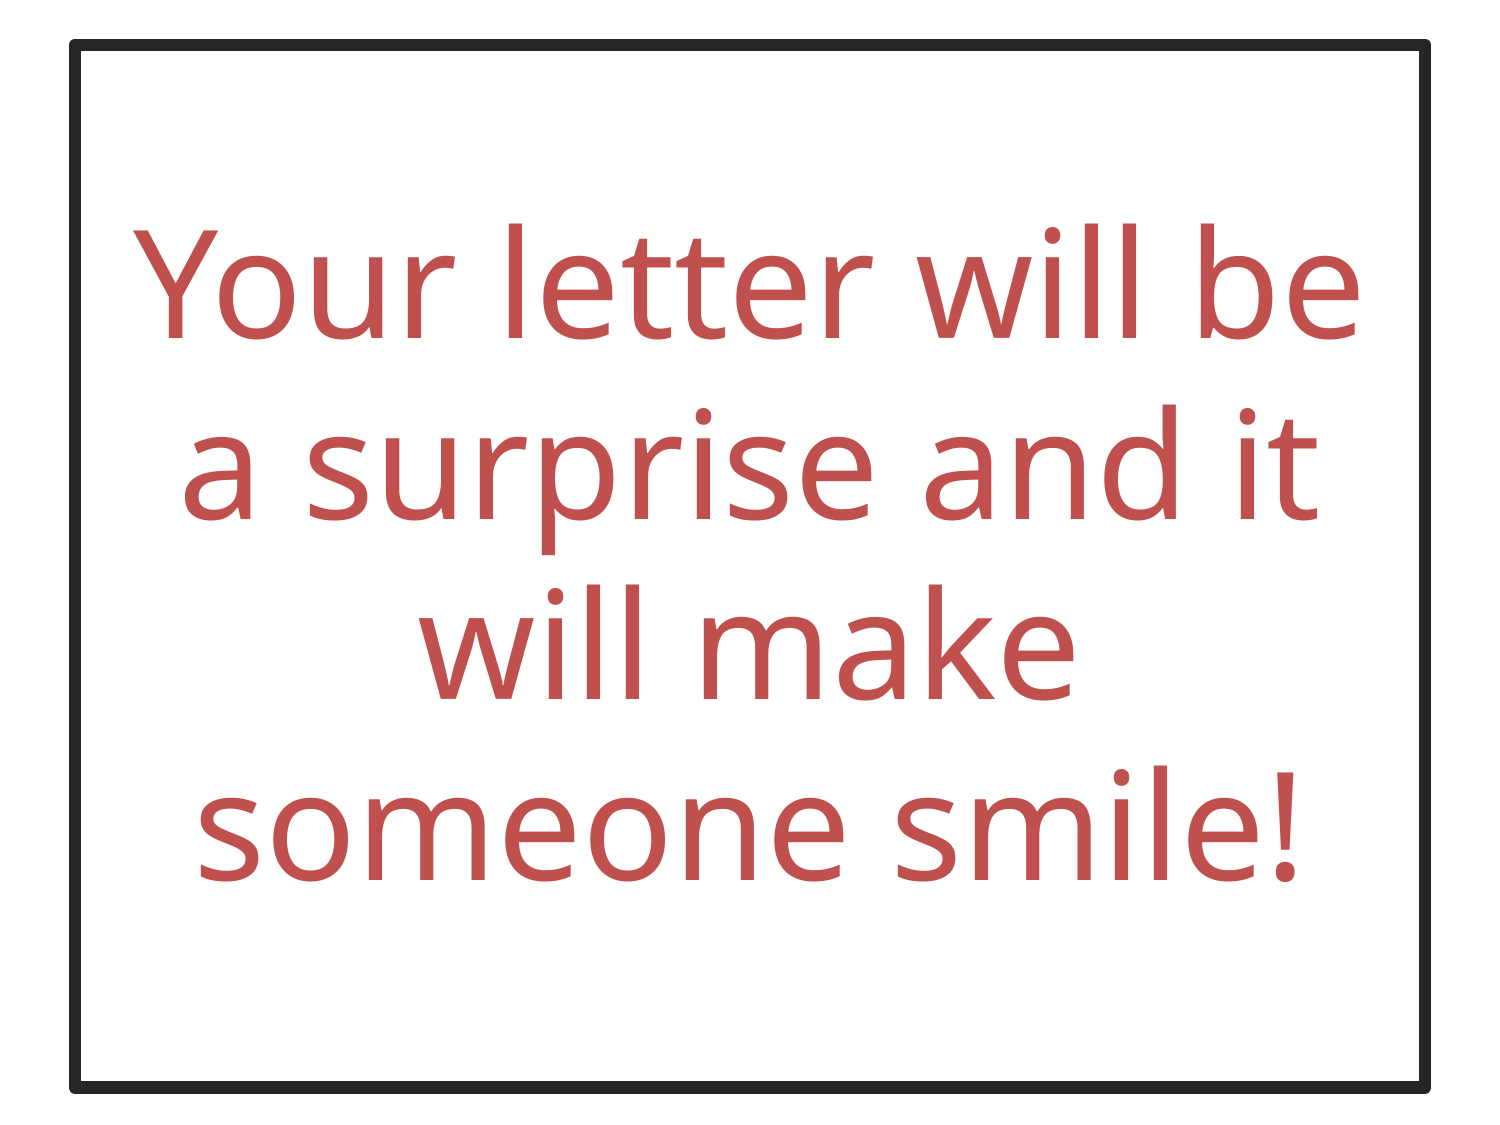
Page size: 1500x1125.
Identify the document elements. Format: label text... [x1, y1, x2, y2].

title Your letter will be a surprise and it will make someone smile! [74, 44, 1426, 1088]
